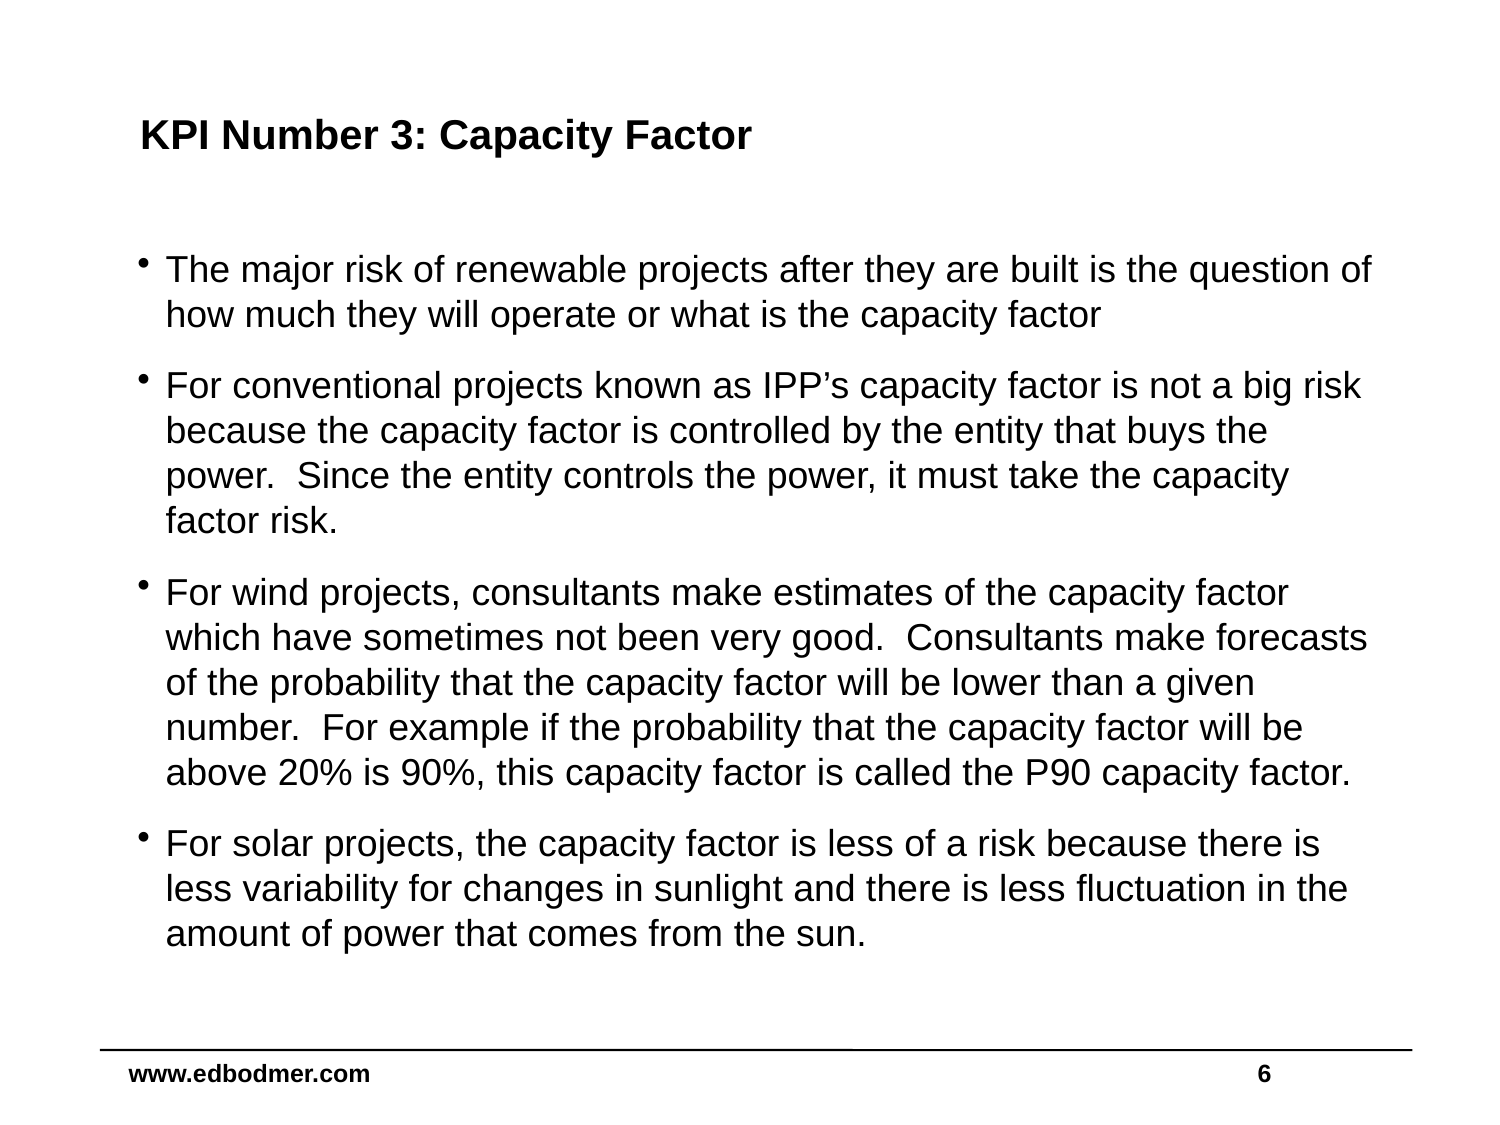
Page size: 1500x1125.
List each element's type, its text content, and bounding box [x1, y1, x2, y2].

list The major risk of renewable projects after they are built is the question of how much they will operate or what is the capacity factor For conventional projects known as IPP’s capacity factor is not a big risk because the capacity factor is controlled by the entity that buys the power. Since the entity controls the power, it must take the capacity factor risk. For wind projects, consultants make estimates of the capacity factor which have sometimes not been very good. Consultants make forecasts of the probability that the capacity factor will be lower than a given number. For example if the probability that the capacity factor will be above 20% is 90%, this capacity factor is called the P90 capacity factor. For solar projects, the capacity factor is less of a risk because there is less variability for changes in sunlight and there is less fluctuation in the amount of power that comes from the sun. [112, 237, 1401, 1001]
title KPI Number 3: Capacity Factor [124, 99, 1288, 226]
